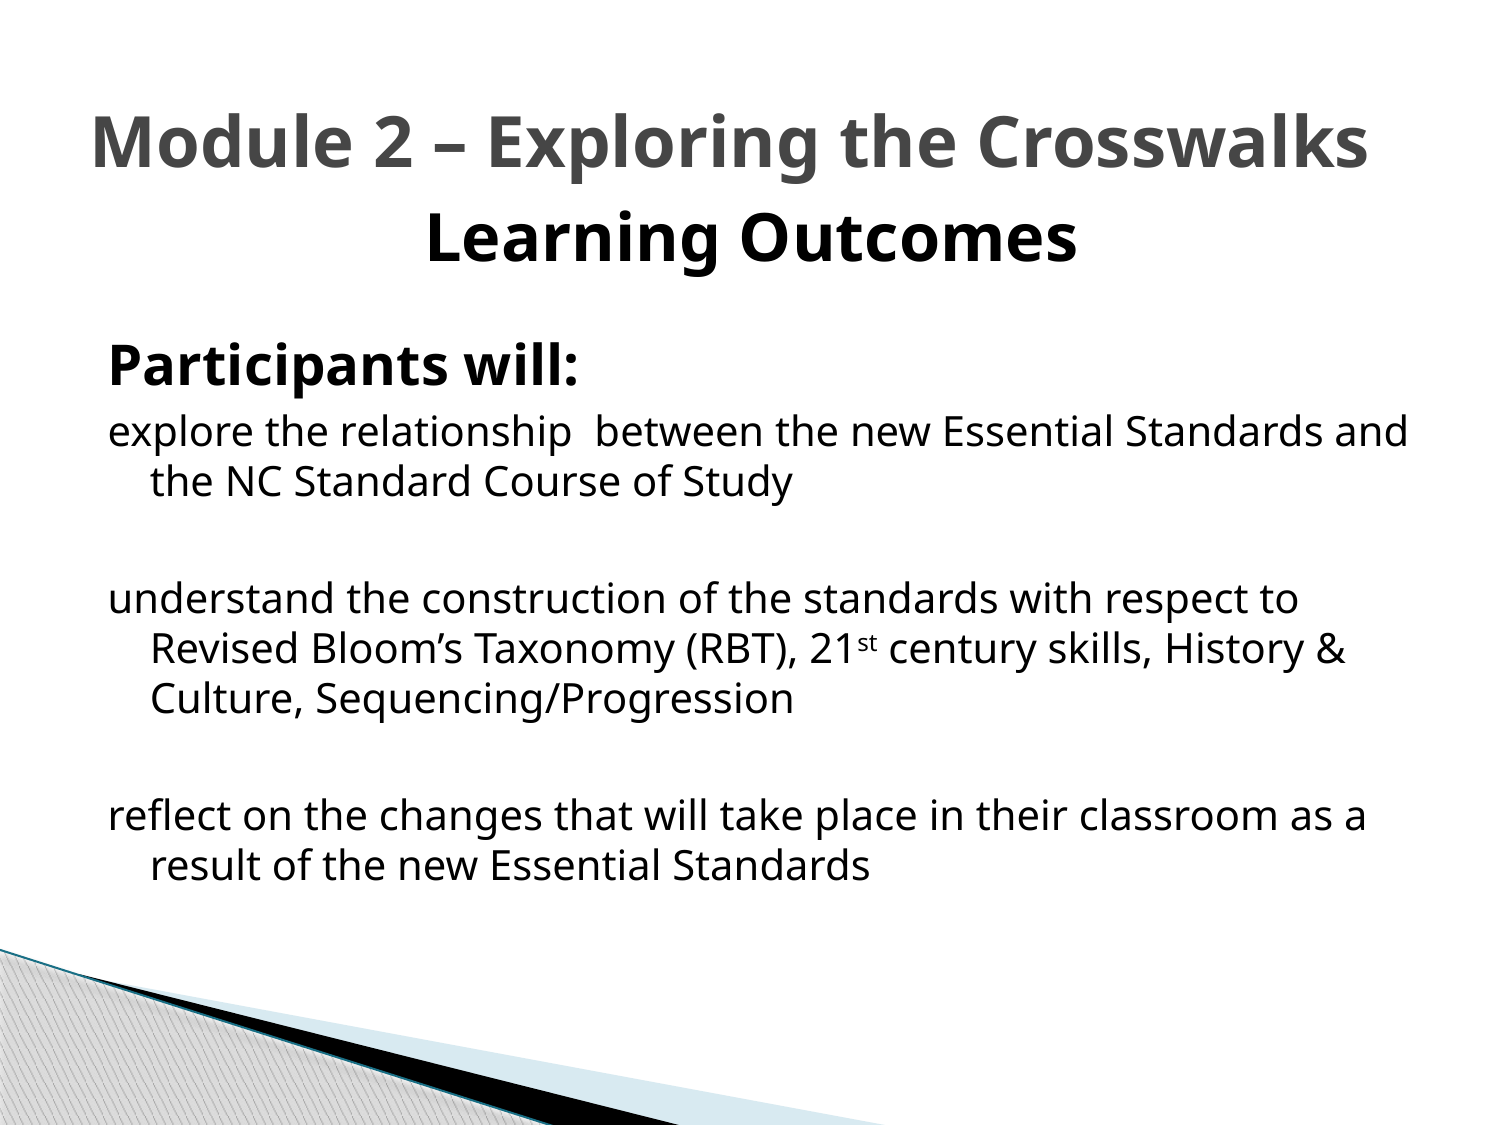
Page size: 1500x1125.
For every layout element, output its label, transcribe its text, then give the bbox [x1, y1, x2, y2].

list Learning Outcomes Participants will: explore the relationship between the new Essential Standards and the NC Standard Course of Study understand the construction of the standards with respect to Revised Bloom’s Taxonomy (RBT), 21st century skills, History & Culture, Sequencing/Progression reflect on the changes that will take place in their classroom as a result of the new Essential Standards [75, 233, 1425, 1025]
title Module 2 – Exploring the Crosswalks [75, 45, 1425, 233]
